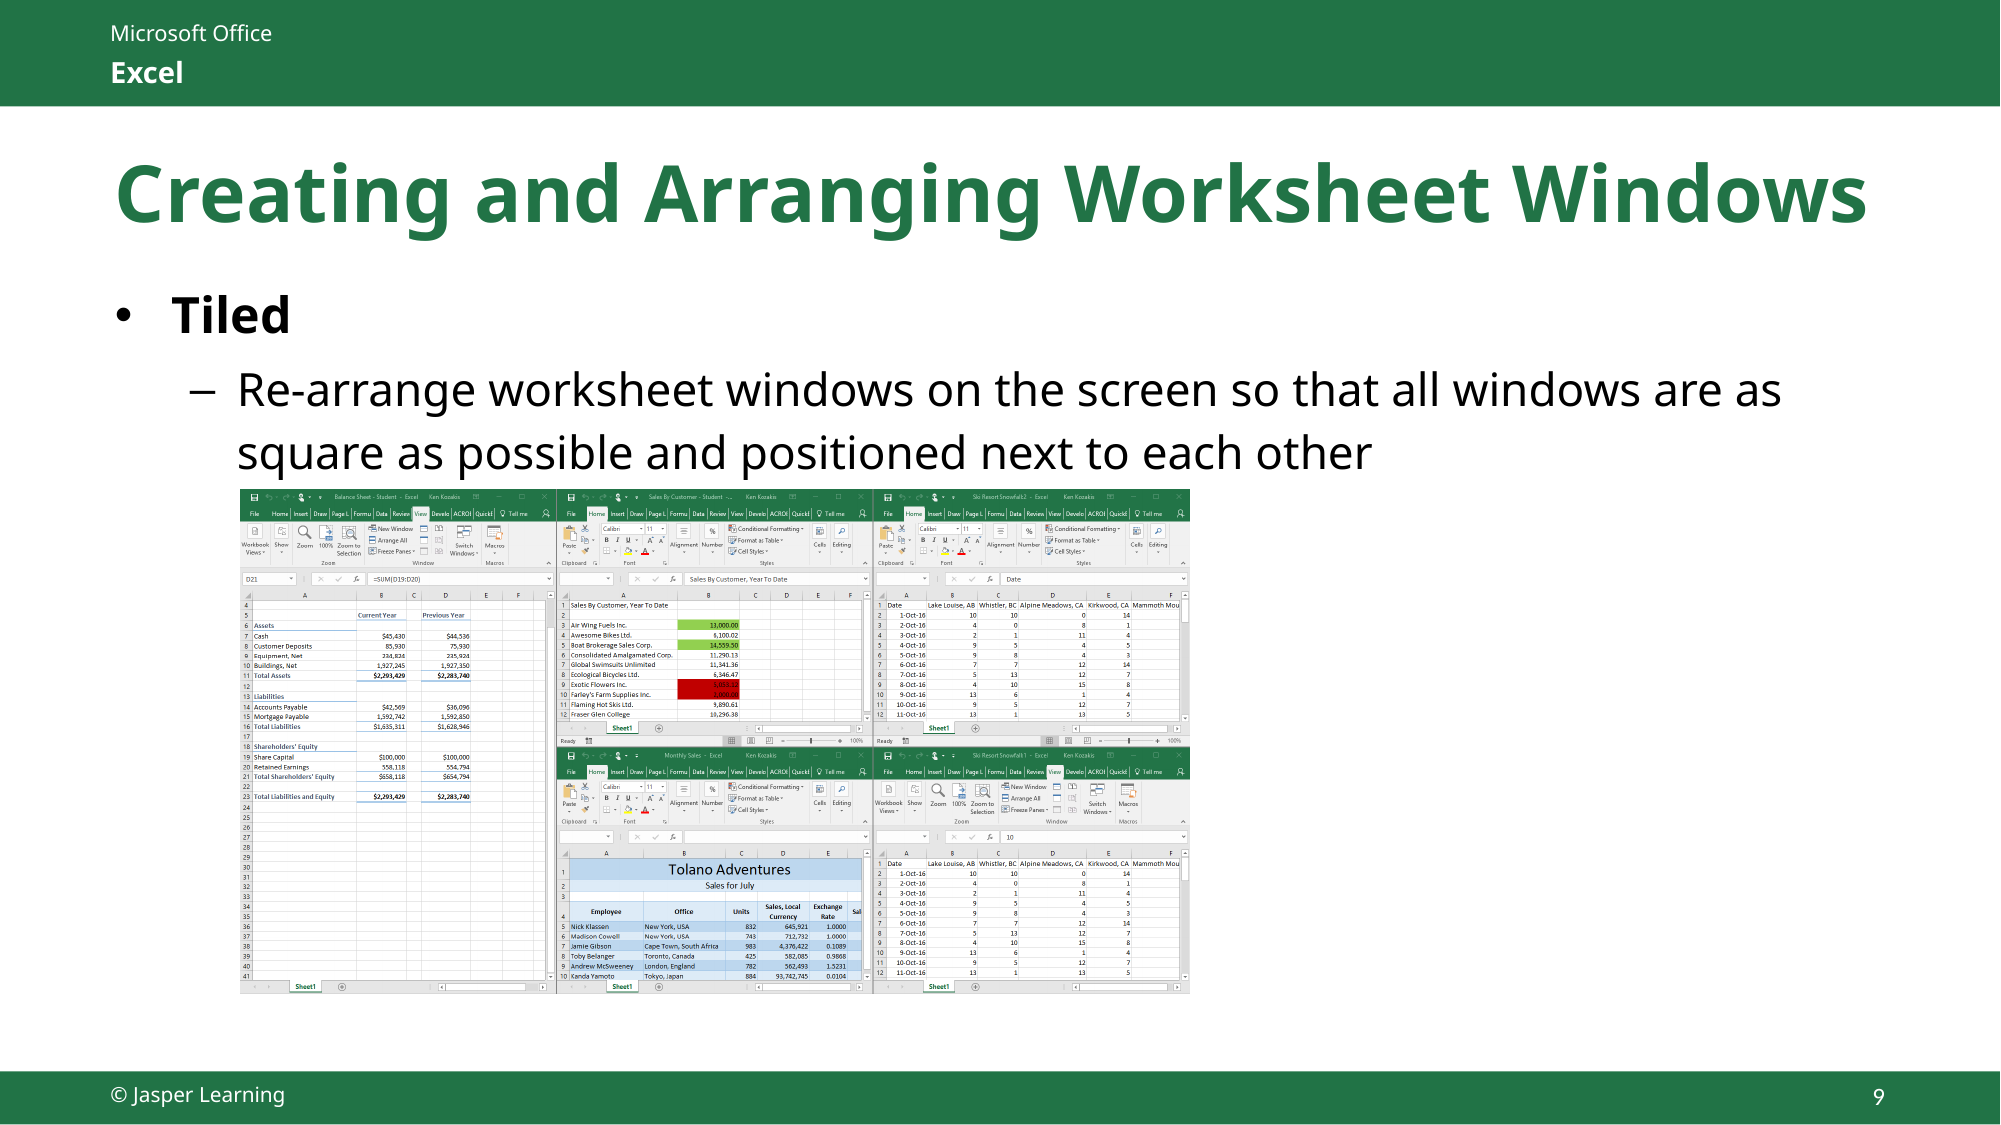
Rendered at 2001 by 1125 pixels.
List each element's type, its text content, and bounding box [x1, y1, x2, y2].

title Creating and Arranging Worksheet Windows [99, 126, 1936, 256]
footer © Jasper Learning [95, 1065, 729, 1125]
list Tiled Re-arrange worksheet windows on the screen so that all windows are as square as possible and positioned next to each other [99, 268, 1900, 1011]
slide_number 9 [1433, 1065, 1900, 1125]
picture [240, 489, 1190, 994]
